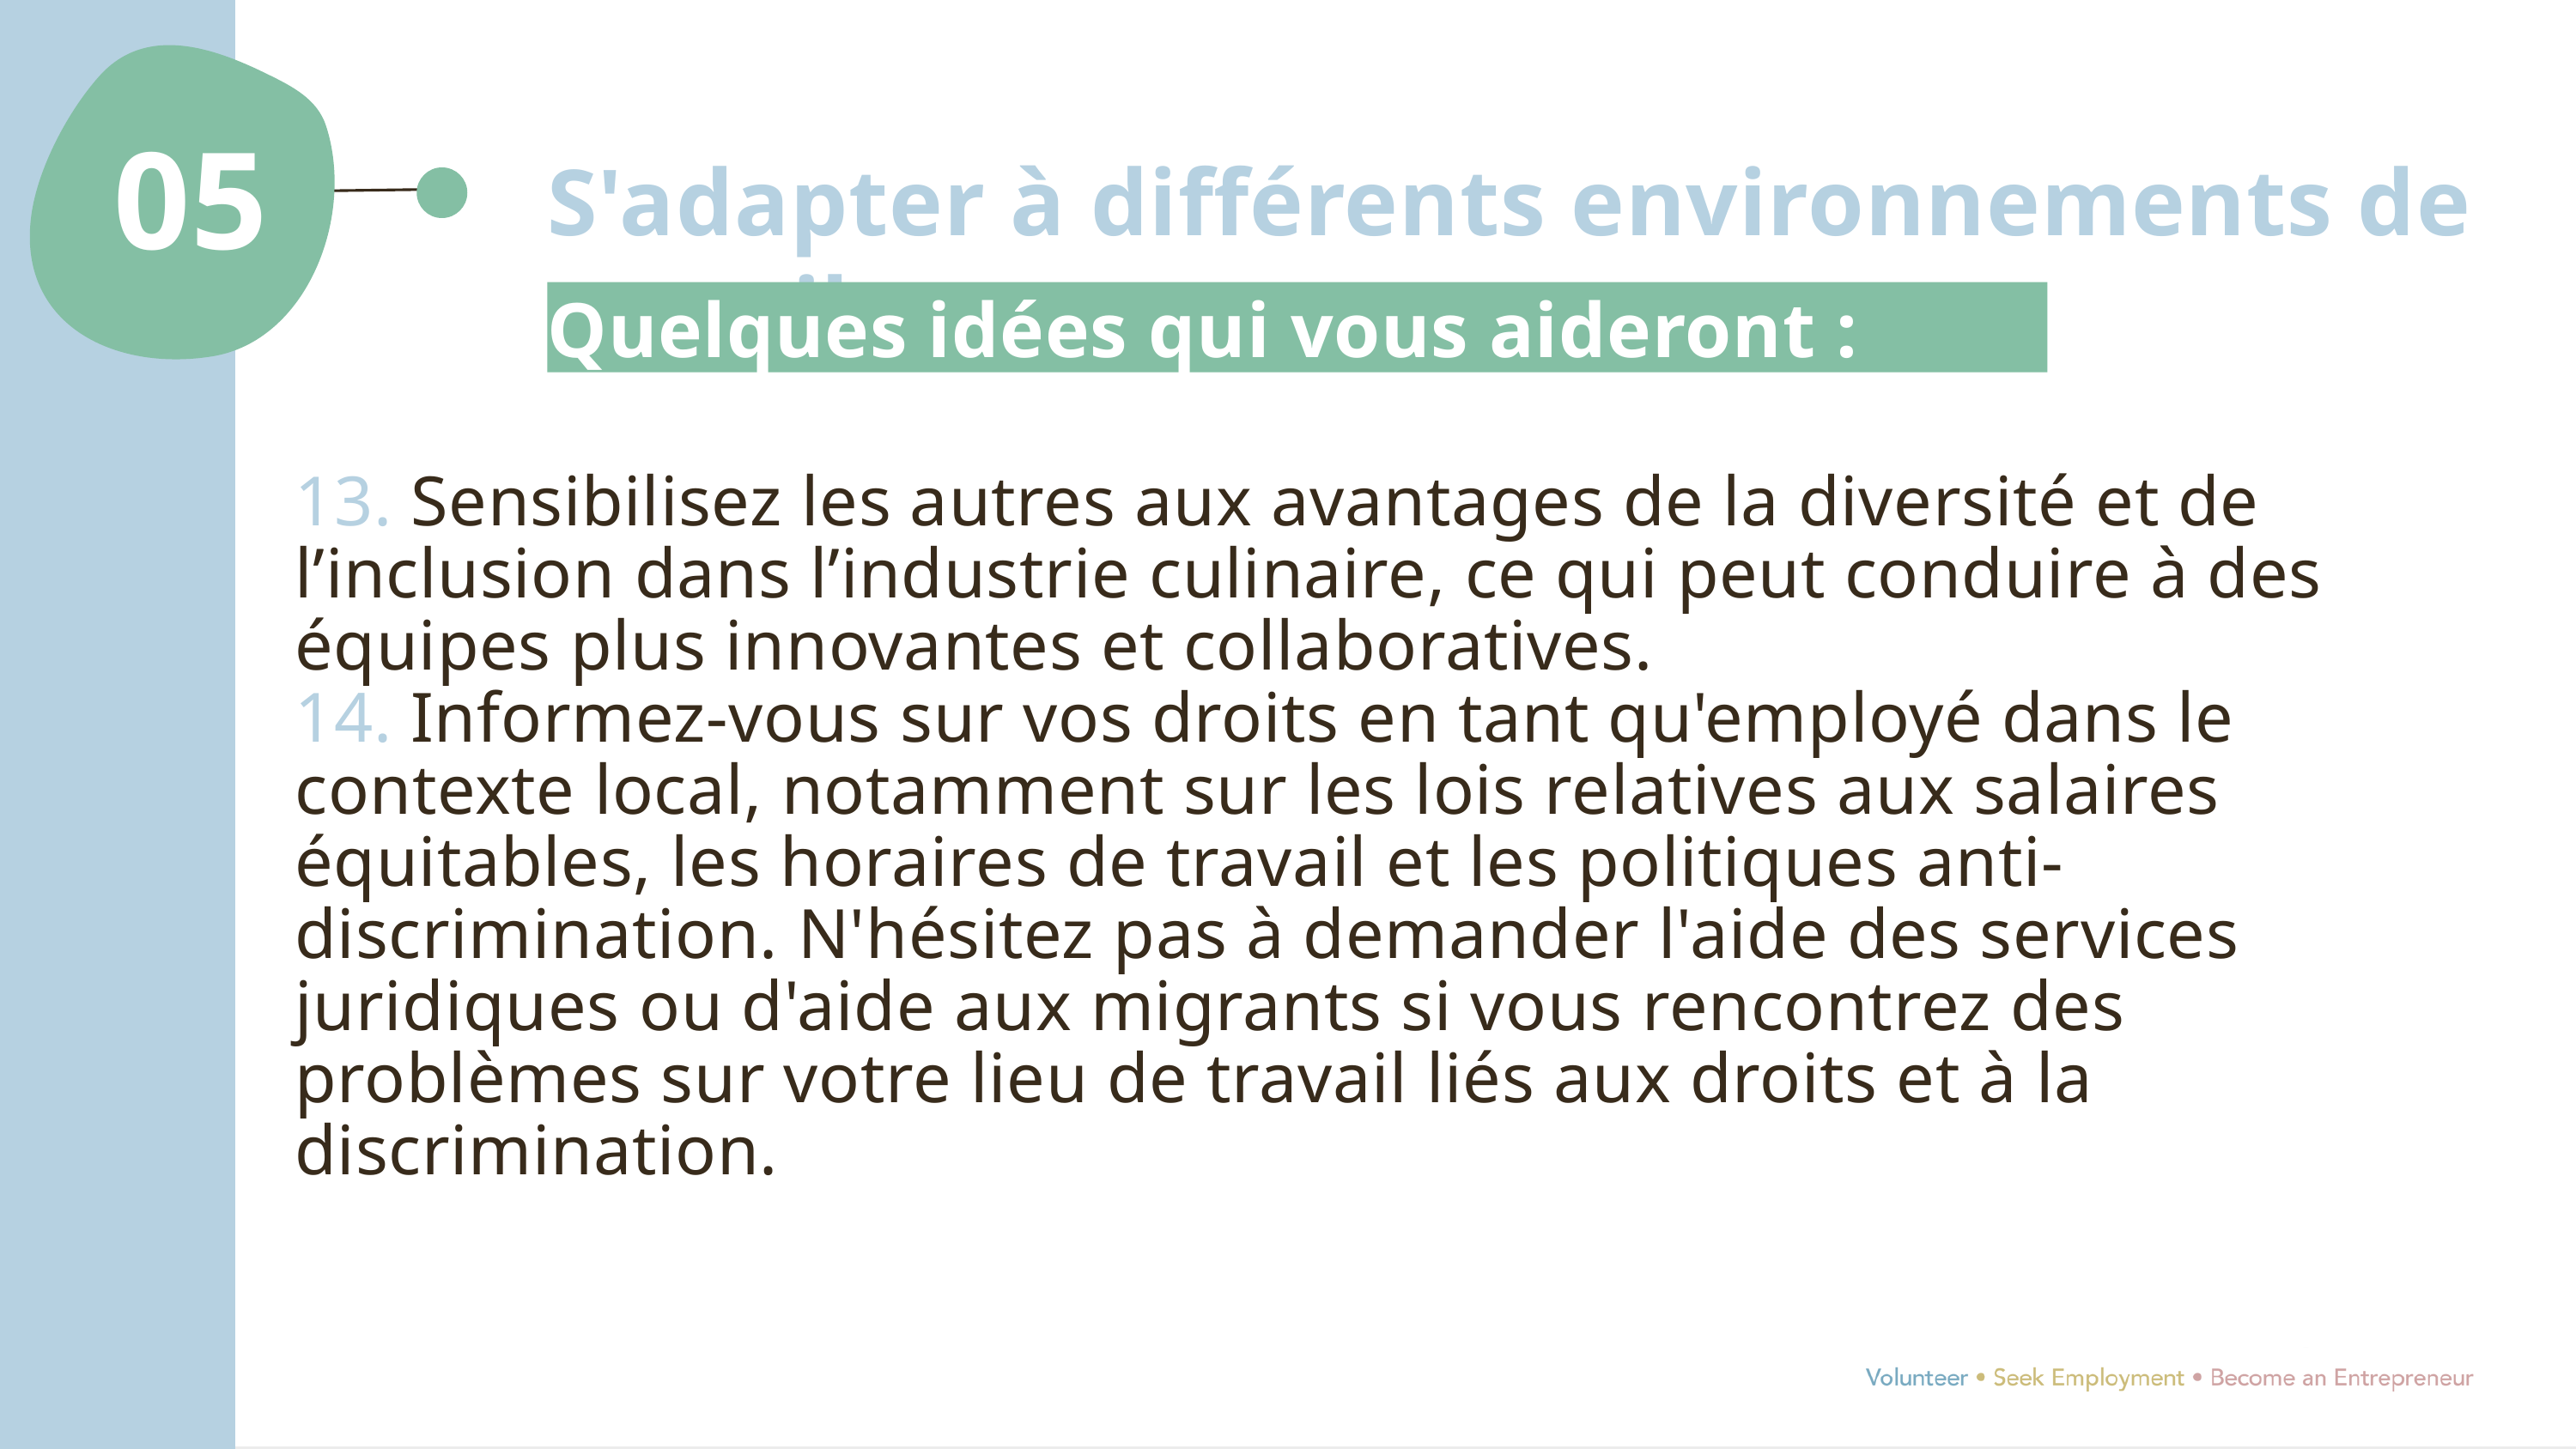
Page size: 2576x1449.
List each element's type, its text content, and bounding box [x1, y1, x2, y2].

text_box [0, 0, 236, 1449]
text_box [1827, 1347, 2538, 1421]
text_box S'adapter à différents environnements de travail [547, 146, 2482, 470]
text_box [242, 1446, 2570, 1449]
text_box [416, 167, 468, 219]
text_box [29, 45, 336, 360]
text_box Quelques idées qui vous aideront : [547, 282, 2048, 373]
text_box 13. Sensibilisez les autres aux avantages de la diversité et de l’inclusion dans l’industrie culinaire, ce qui peut conduire à des équipes plus innovantes et collaboratives. 14. Informez-vous sur vos droits en tant qu'employé dans le contexte local, notamment sur les lois relatives aux salaires équitables, les horaires de travail et les politiques anti-discrimination. N'hésitez pas à demander l'aide des services juridiques ou d'aide aux migrants si vous rencontrez des problèmes sur votre lieu de travail liés aux droits et à la discrimination. [295, 467, 2385, 1189]
